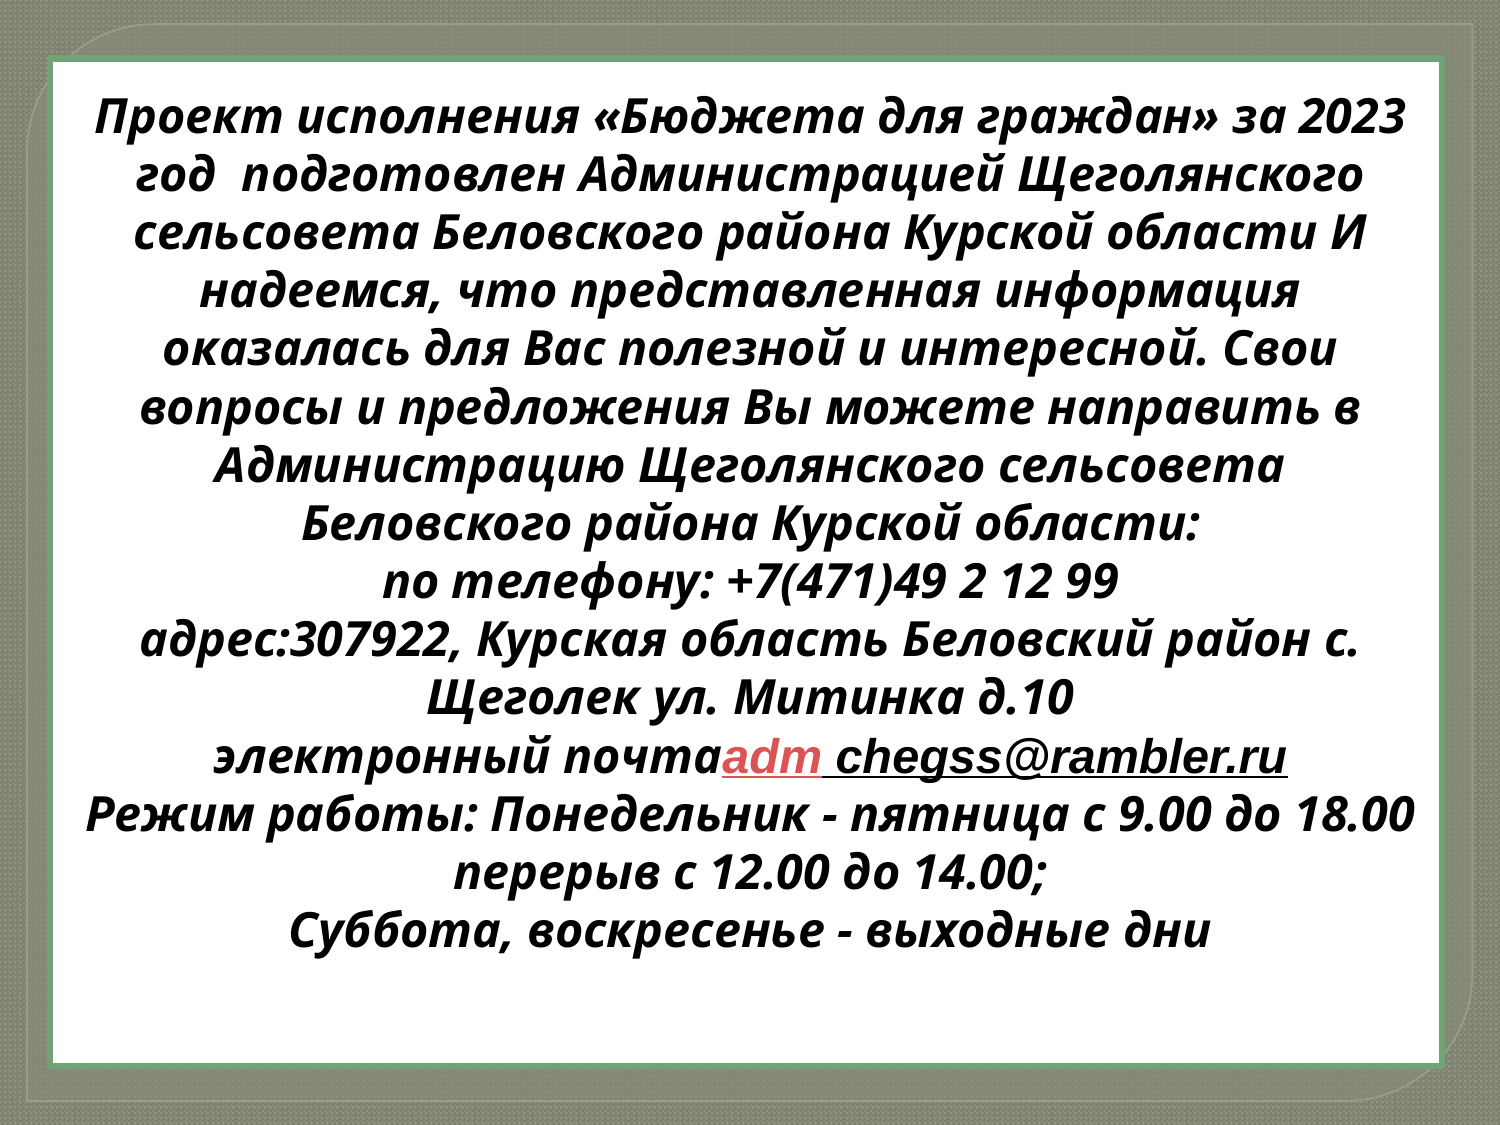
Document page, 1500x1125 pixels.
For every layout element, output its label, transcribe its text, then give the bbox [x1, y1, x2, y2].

title Проект исполнения «Бюджета для граждан» за 2023 год подготовлен Администрацией Щеголянского сельсовета Беловского района Курской области И надеемся, что представленная информация оказалась для Вас полезной и интересной. Свои вопросы и предложения Вы можете направить в Администрацию Щеголянского сельсовета Беловского района Курской области: по телефону: +7(471)49 2 12 99 адрес:307922, Курская область Беловский район с. Щеголек ул. Митинка д.10 электронный почтаadm chegss@rambler.ru Режим работы: Понедельник - пятница с 9.00 до 18.00 перерыв с 12.00 до 14.00; Суббота, воскресенье - выходные дни [47, 55, 1445, 1069]
